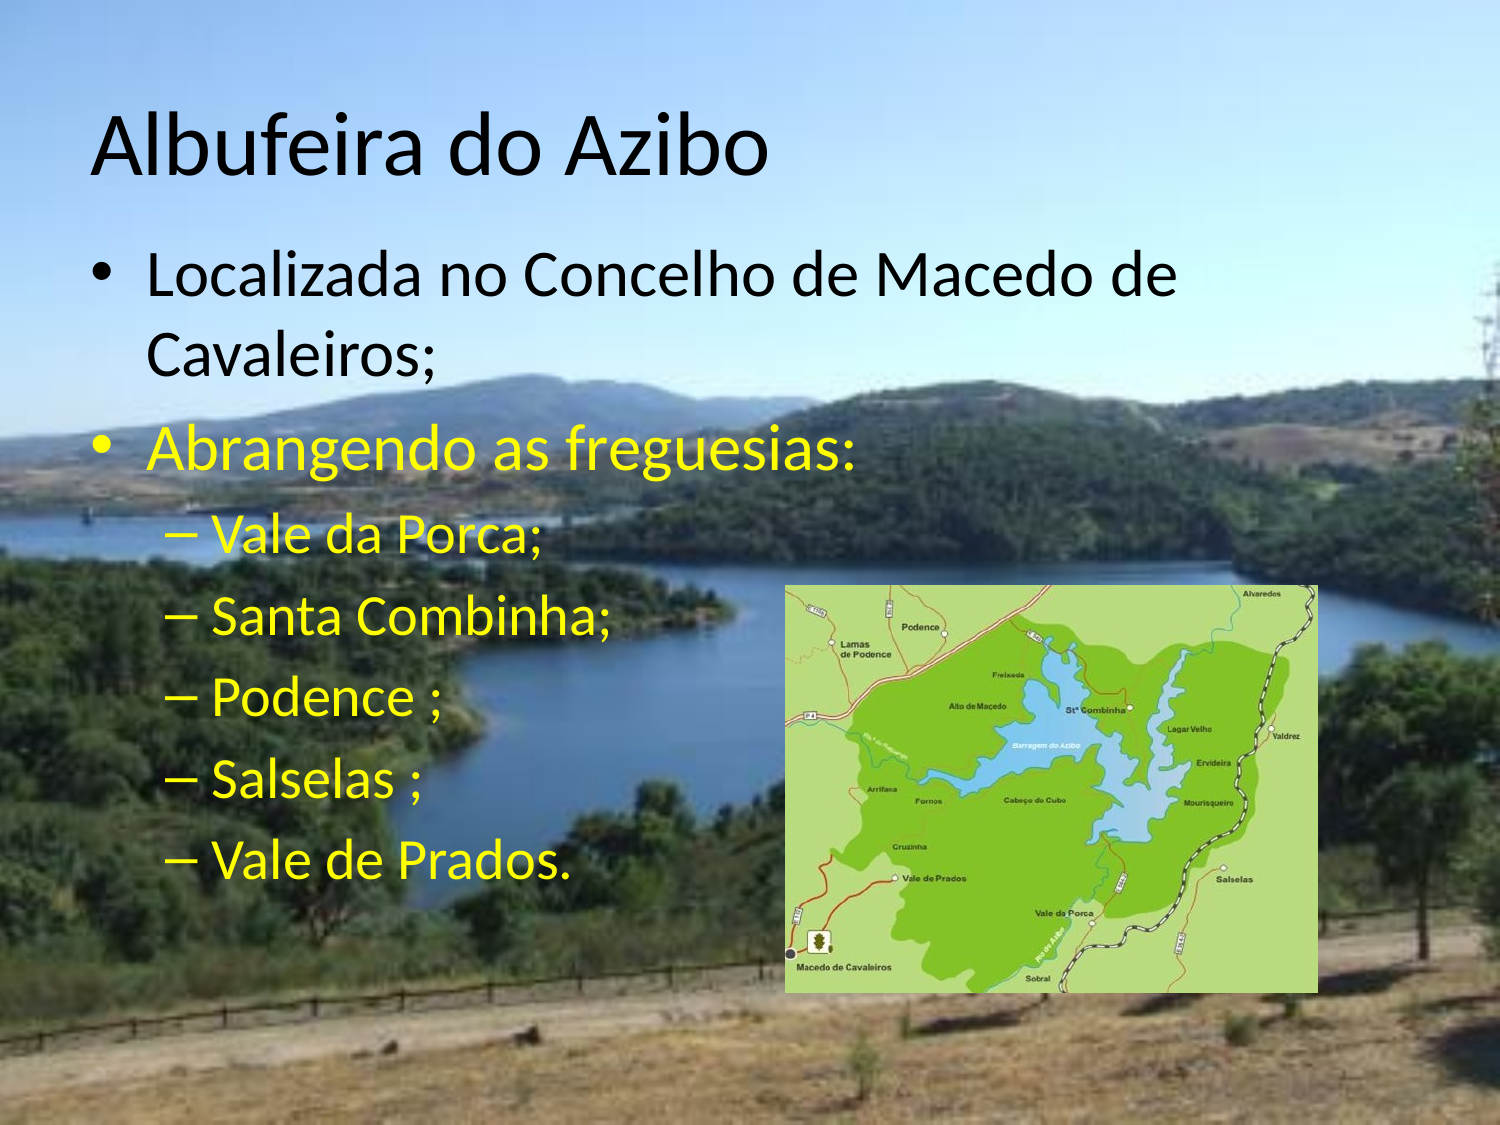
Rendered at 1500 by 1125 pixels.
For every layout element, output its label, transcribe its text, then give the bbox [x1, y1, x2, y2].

picture [0, 0, 1500, 1125]
list Localizada no Concelho de Macedo de Cavaleiros; Abrangendo as freguesias: Vale da Porca; Santa Combinha; Podence ; Salselas ; Vale de Prados. [75, 222, 1425, 1005]
title Albufeira do Azibo [75, 45, 1425, 222]
